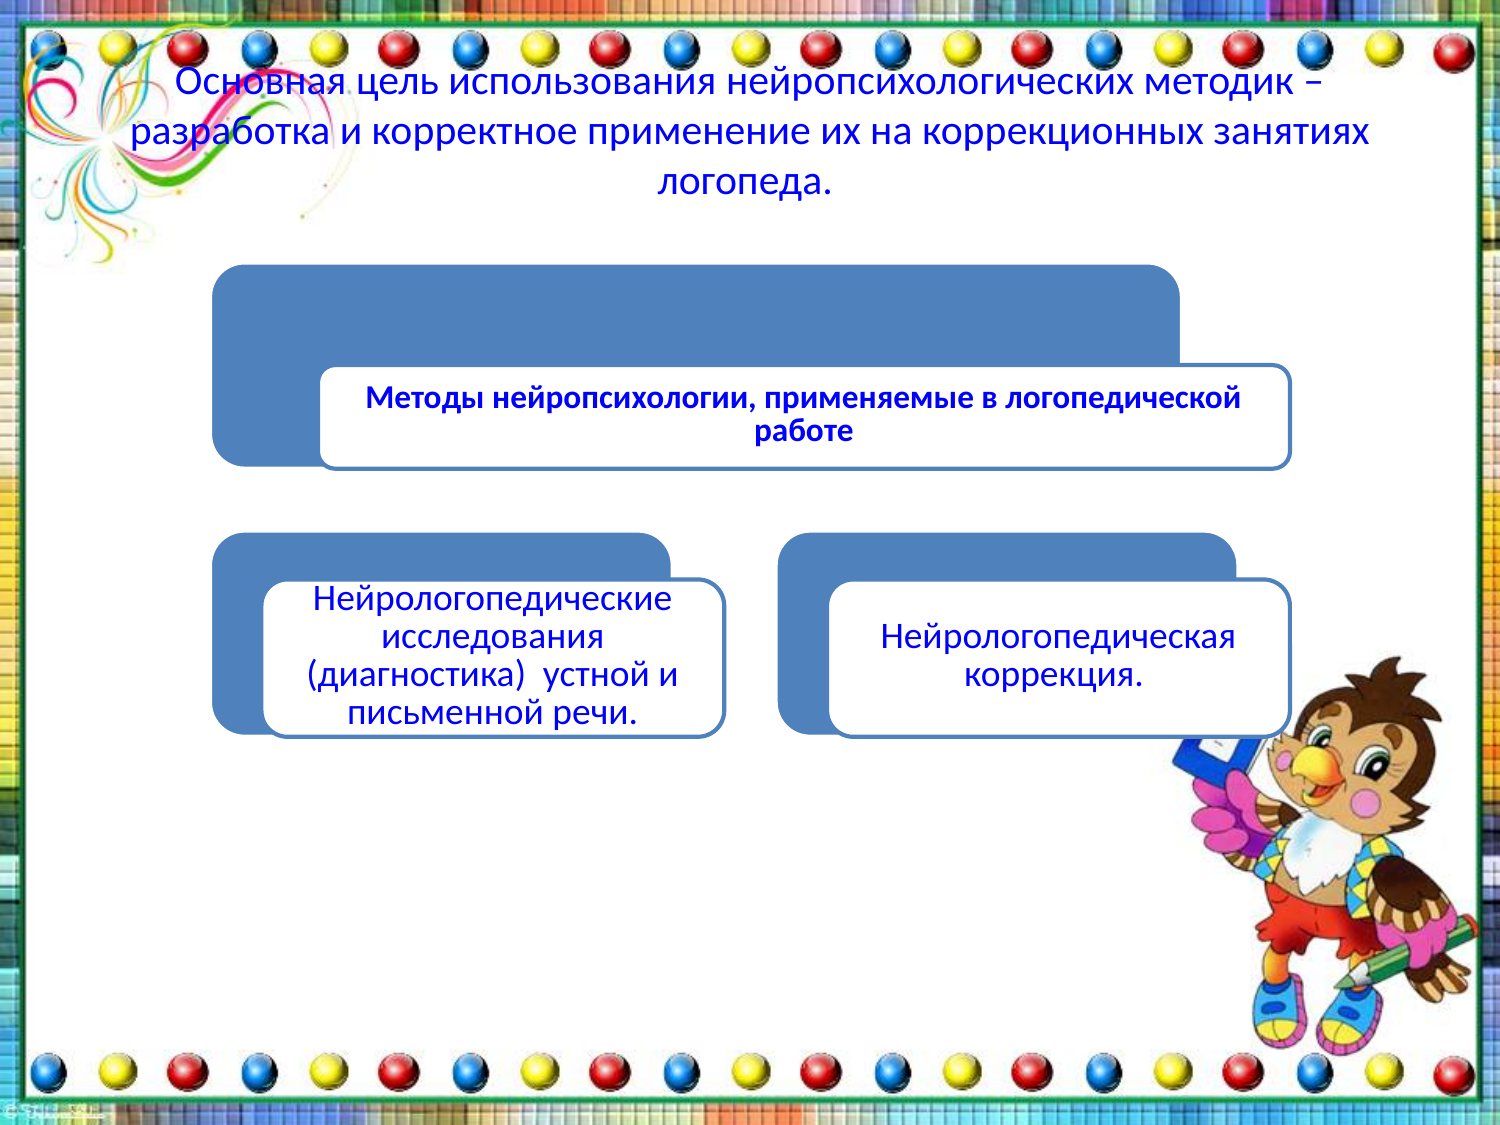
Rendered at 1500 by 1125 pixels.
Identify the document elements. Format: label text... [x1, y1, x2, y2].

picture [0, 0, 1500, 1125]
title Основная цель использования нейропсихологических методик – разработка и корректное применение их на коррекционных занятиях логопеда. [75, 45, 1425, 233]
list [74, 262, 1426, 1006]
